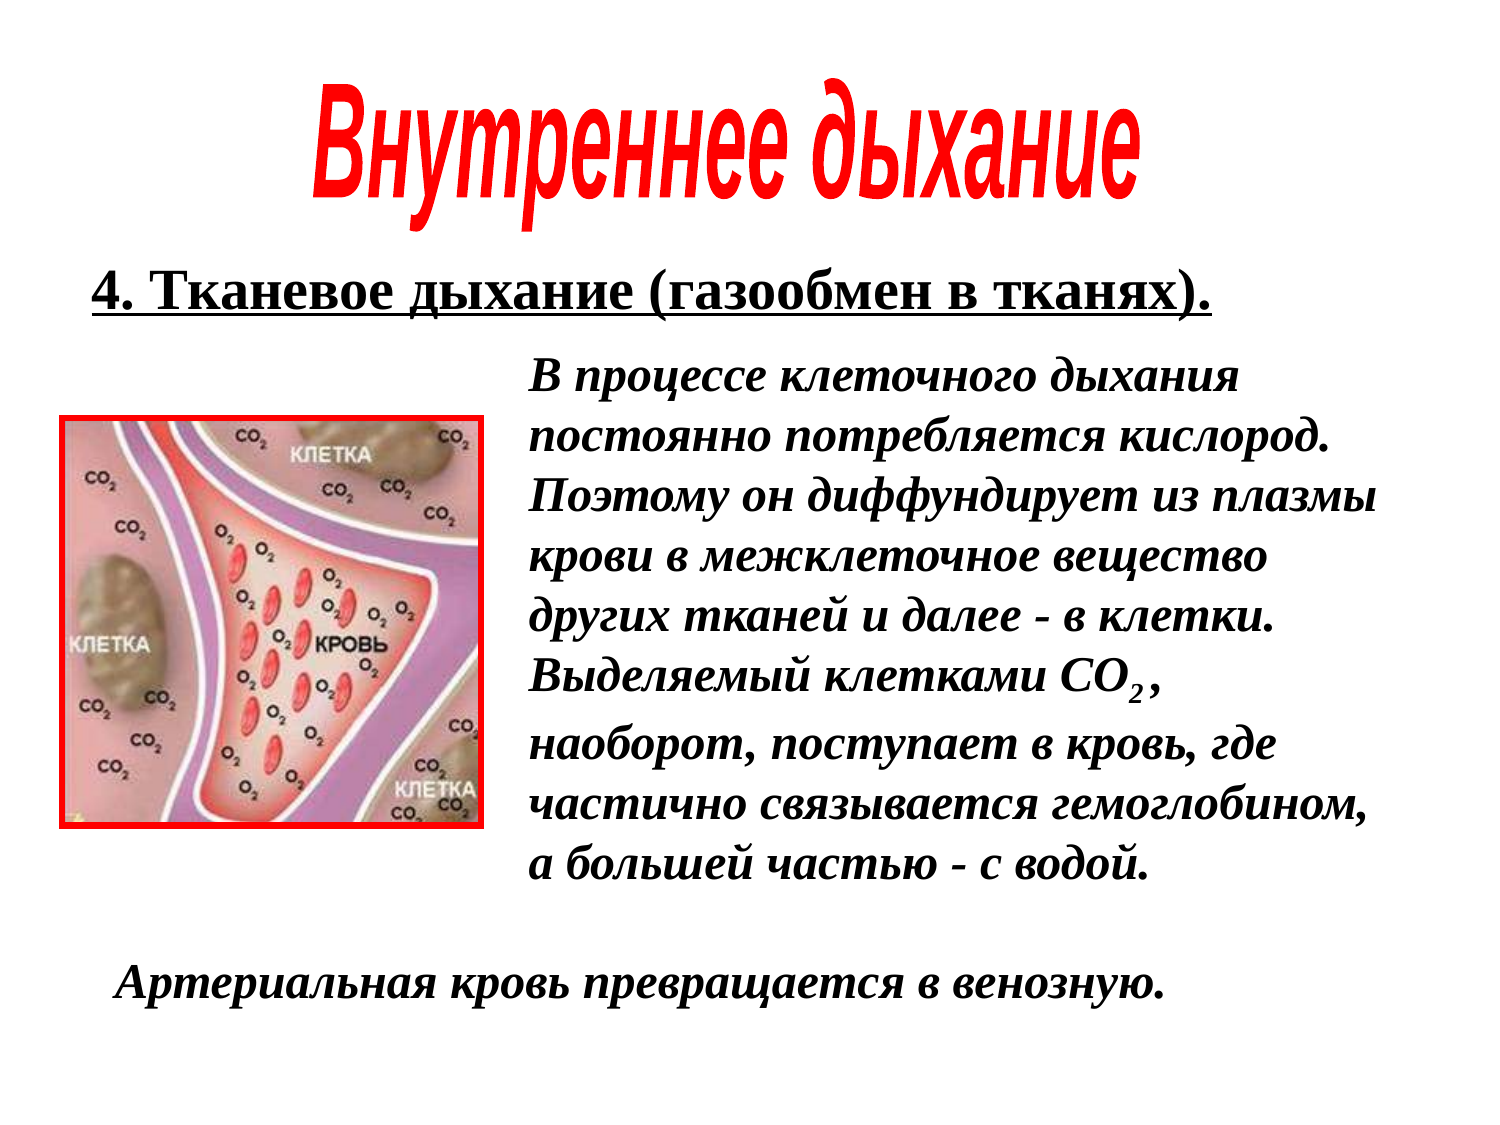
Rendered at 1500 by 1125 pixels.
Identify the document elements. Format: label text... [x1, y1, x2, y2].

text_box 4. Тканевое дыхание (газообмен в тканях). [76, 243, 1235, 329]
picture [64, 420, 479, 823]
text_box Артериальная кровь превращается в венозную. [100, 940, 1435, 1016]
text_box В процессе клеточного дыхания постоянно потребляется кислород. Поэтому он диффундирует из плазмы крови в межклеточное вещество других тканей и далее - в клетки. Выделяемый клетками CO2 , наоборот, поступает в кровь, где частично связывается гемоглобином, а большей частью - с водой. [513, 333, 1412, 897]
